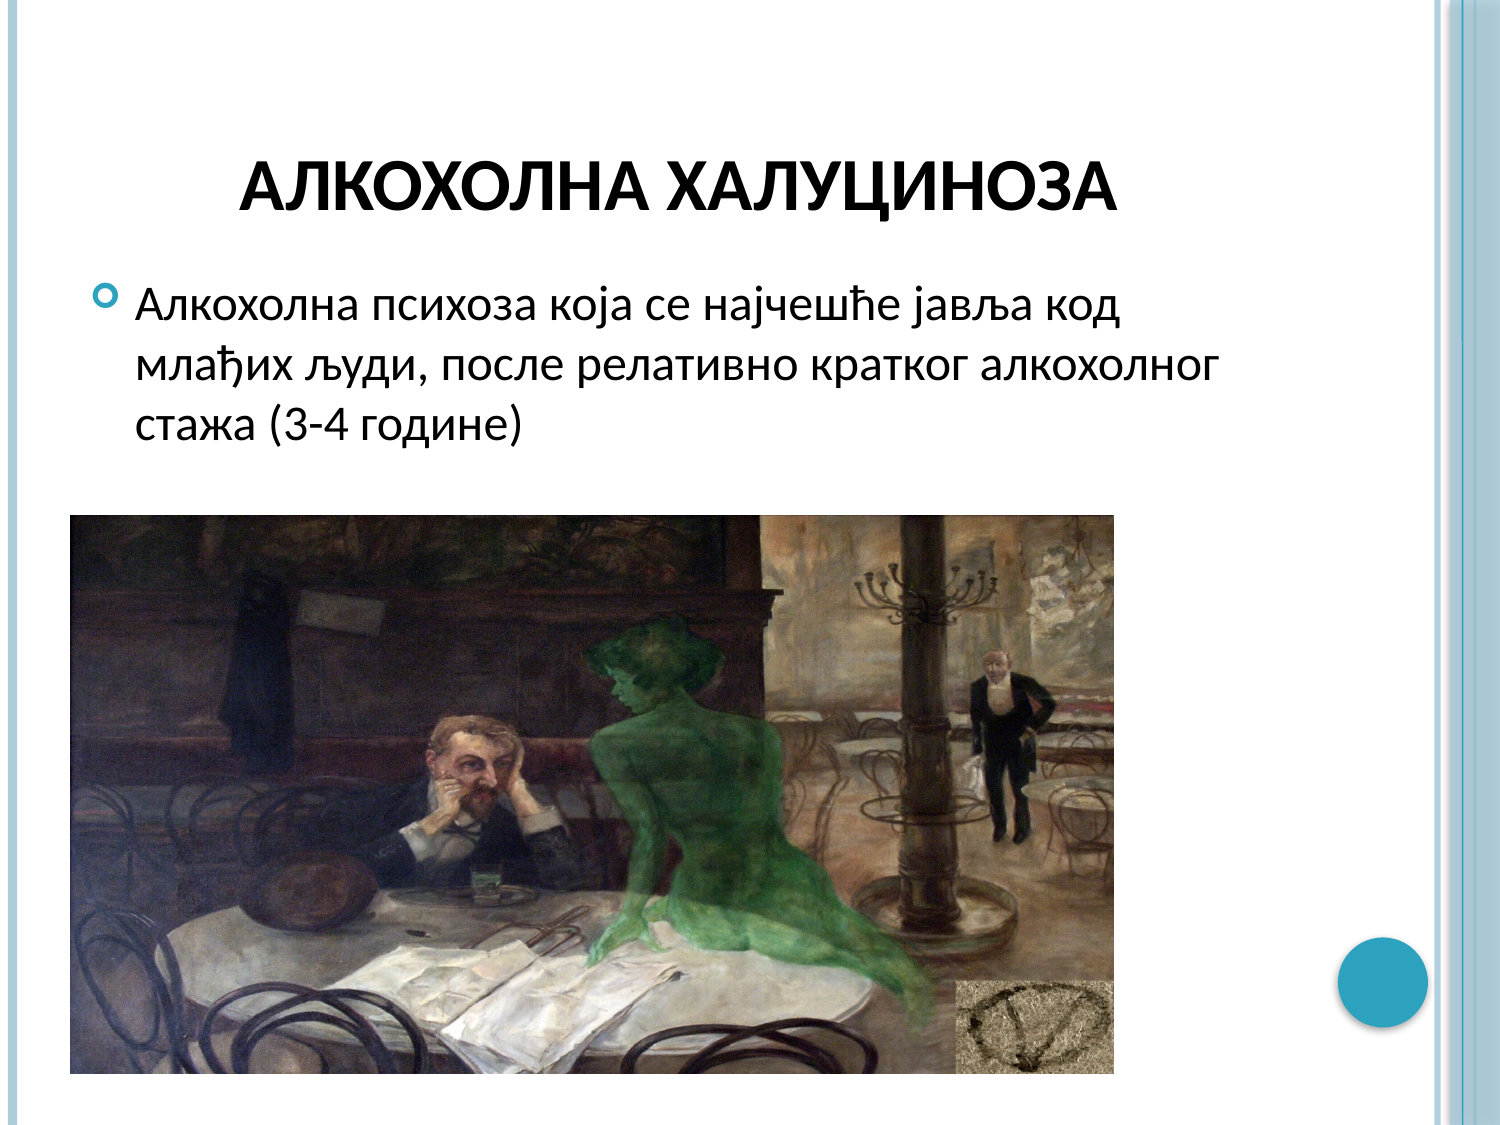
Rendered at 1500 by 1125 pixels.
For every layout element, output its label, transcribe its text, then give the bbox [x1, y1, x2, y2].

list Алкохолна психоза која се најчешће јавља код млађих људи, после релативно кратког алкохолног стажа (3-4 године) [75, 262, 1300, 1062]
title Алкохолна халуциноза [75, 45, 1300, 233]
picture [69, 515, 1114, 1075]
